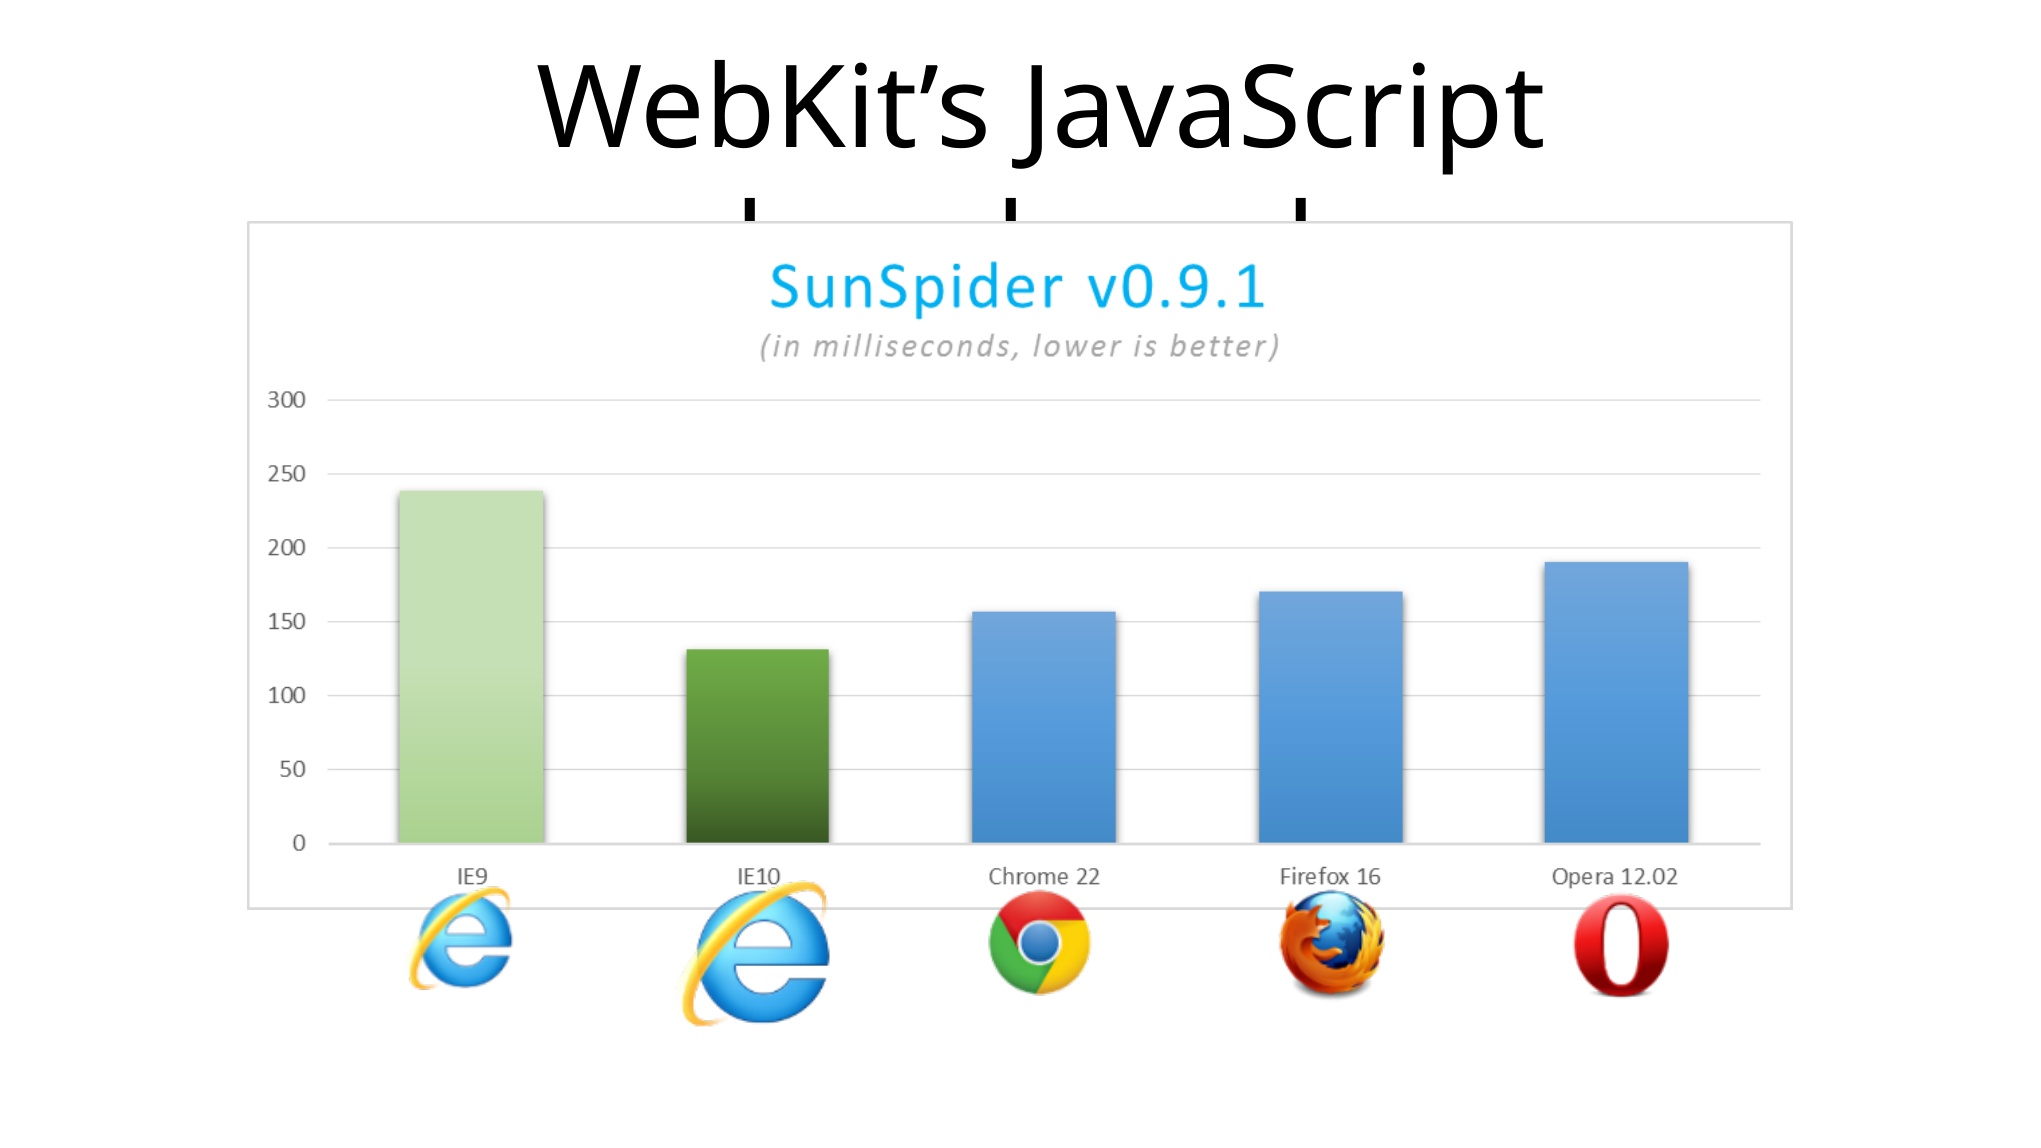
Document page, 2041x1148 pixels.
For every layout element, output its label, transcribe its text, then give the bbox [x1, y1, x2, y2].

title WebKit’s JavaScript benchmark [187, 25, 1896, 128]
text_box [246, 221, 1794, 1037]
